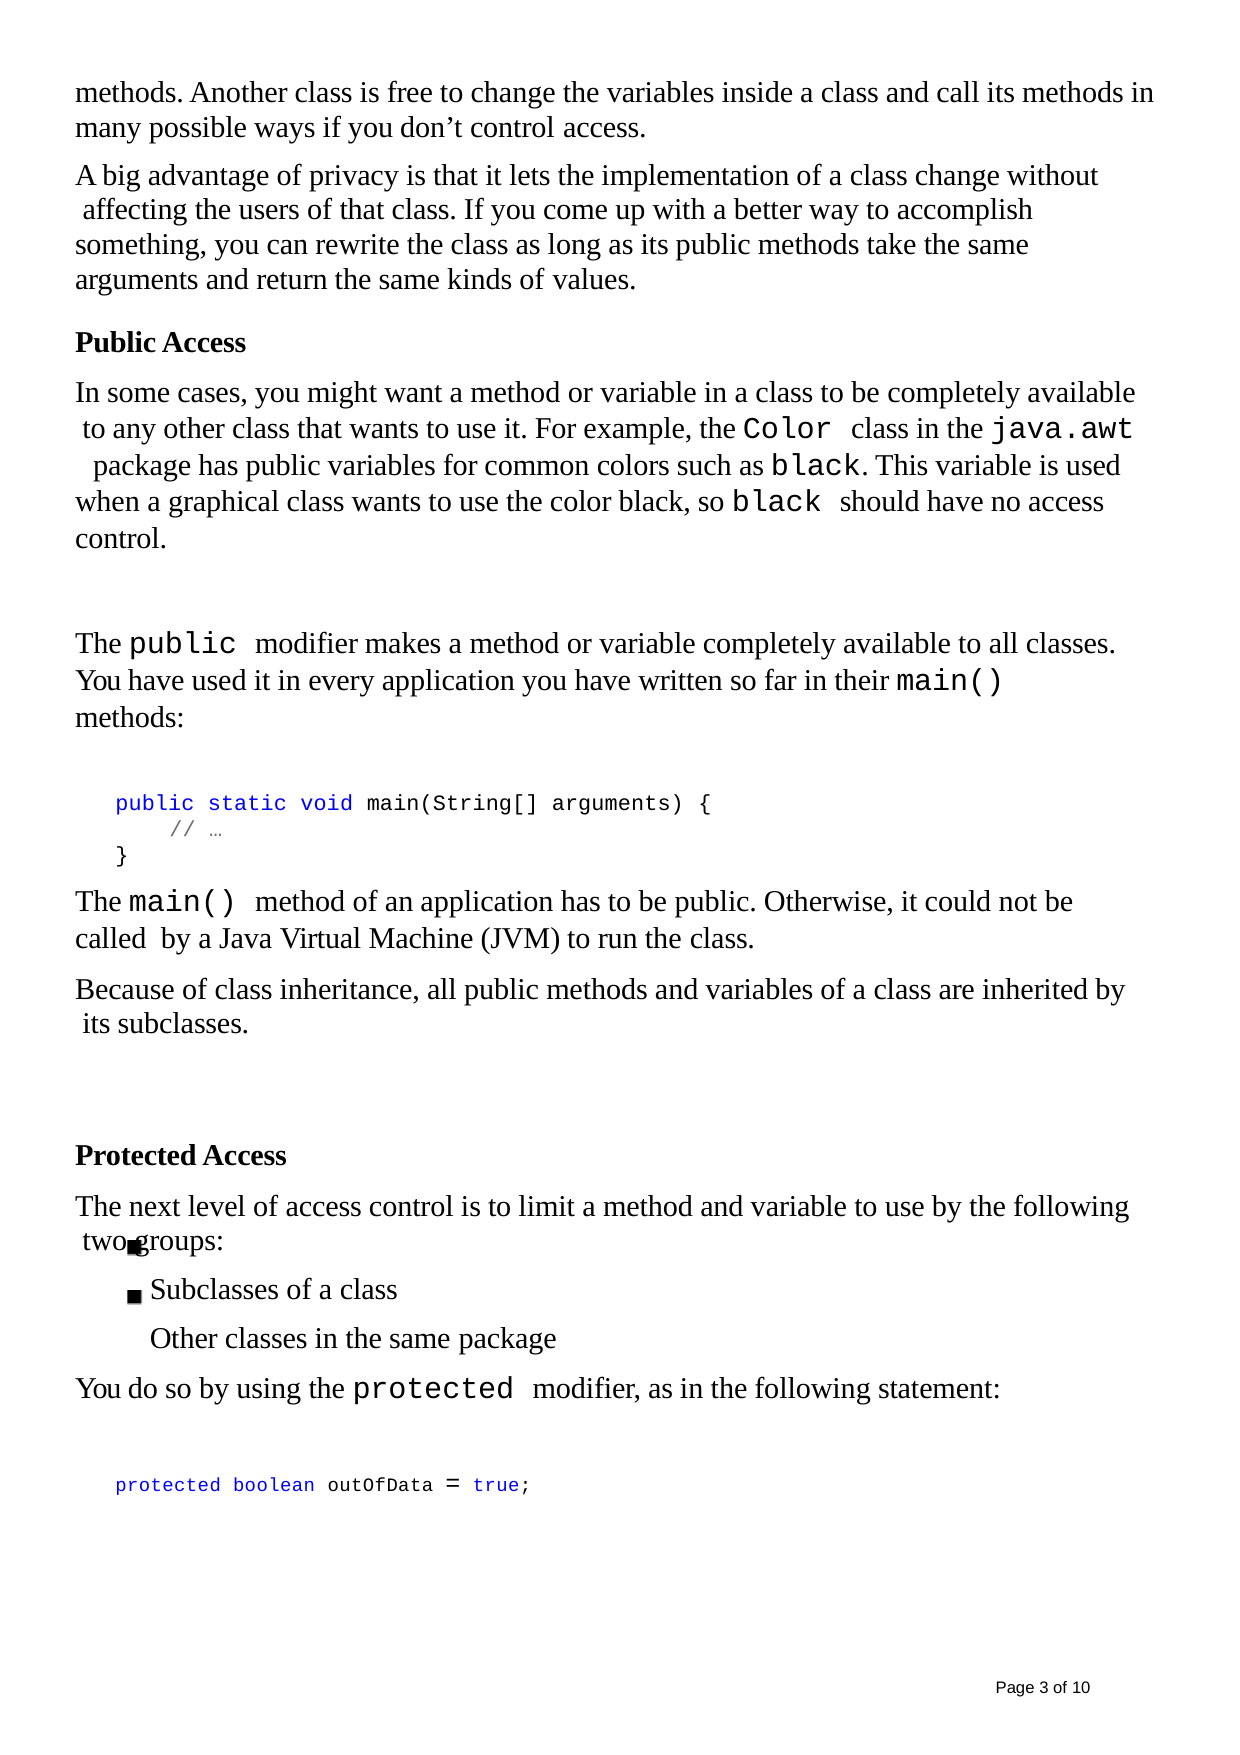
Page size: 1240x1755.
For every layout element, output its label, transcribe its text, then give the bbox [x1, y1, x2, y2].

slide_number Page 1 of 10 [993, 1676, 1093, 1755]
text_box methods. Another class is free to change the variables inside a class and call its methods in many possible ways if you don’t control access. A big advantage of privacy is that it lets the implementation of a class change without affecting the users of that class. If you come up with a better way to accomplish something, you can rewrite the class as long as its public methods take the same arguments and return the same kinds of values. Public Access In some cases, you might want a method or variable in a class to be completely available to any other class that wants to use it. For example, the Color class in the java.awt package has public variables for common colors such as black. This variable is used when a graphical class wants to use the color black, so black should have no access control. The public modifier makes a method or variable completely available to all classes. You have used it in every application you have written so far in their main() methods: public static void main(String[] arguments) { // … } The main() method of an application has to be public. Otherwise, it could not be called by a Java Virtual Machine (JVM) to run the class. Because of class inheritance, all public methods and variables of a class are inherited by its subclasses. Protected Access The next level of access control is to limit a method and variable to use by the following two groups: Subclasses of a class Other classes in the same package You do so by using the protected modifier, as in the following statement: protected boolean outOfData = true; [72, 69, 1166, 1499]
